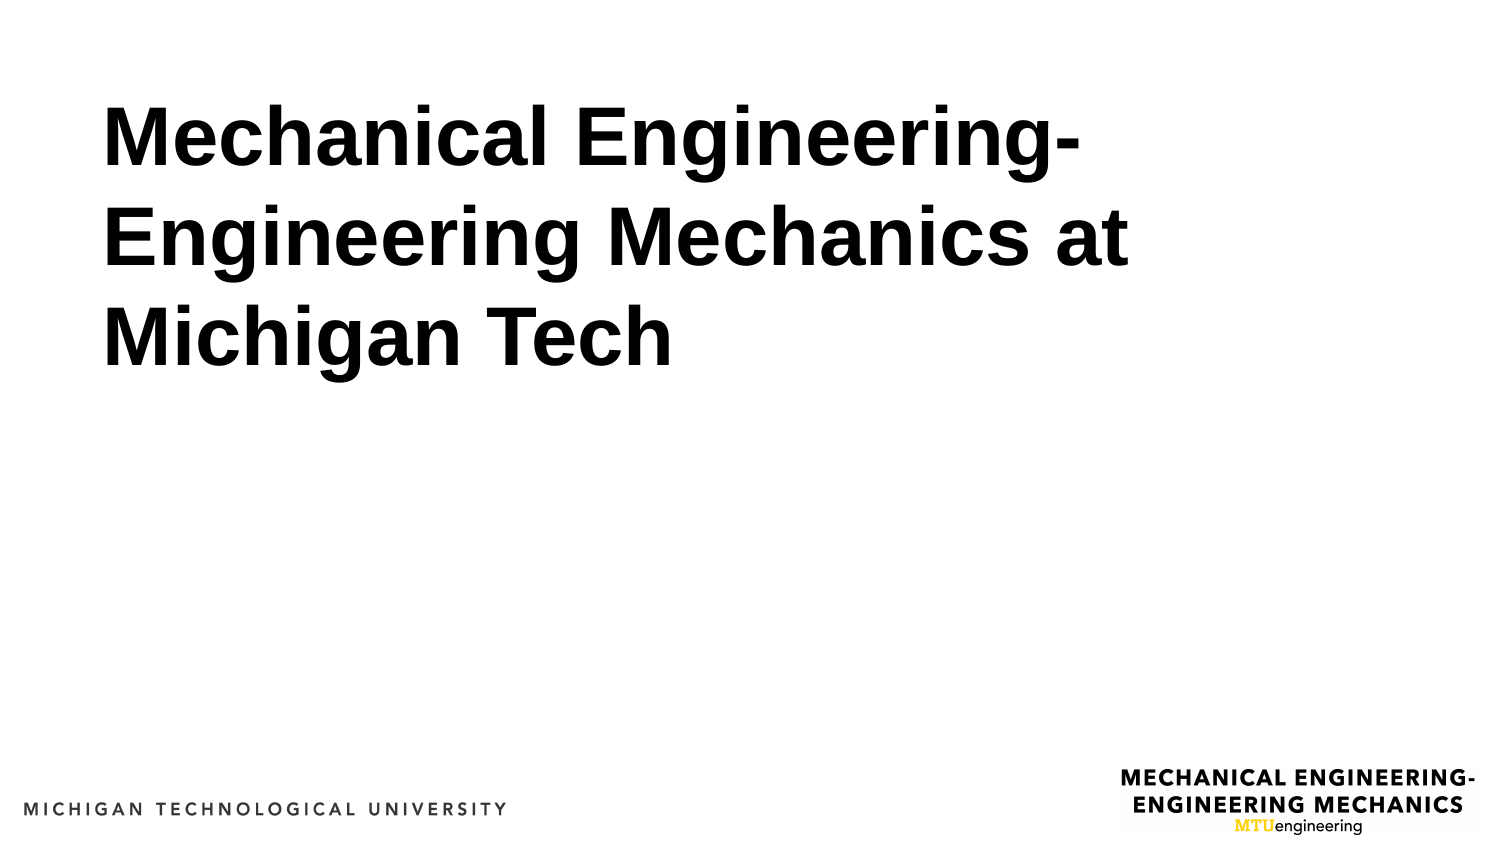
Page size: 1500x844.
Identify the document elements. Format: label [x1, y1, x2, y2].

picture [1120, 766, 1477, 835]
picture [23, 800, 510, 823]
